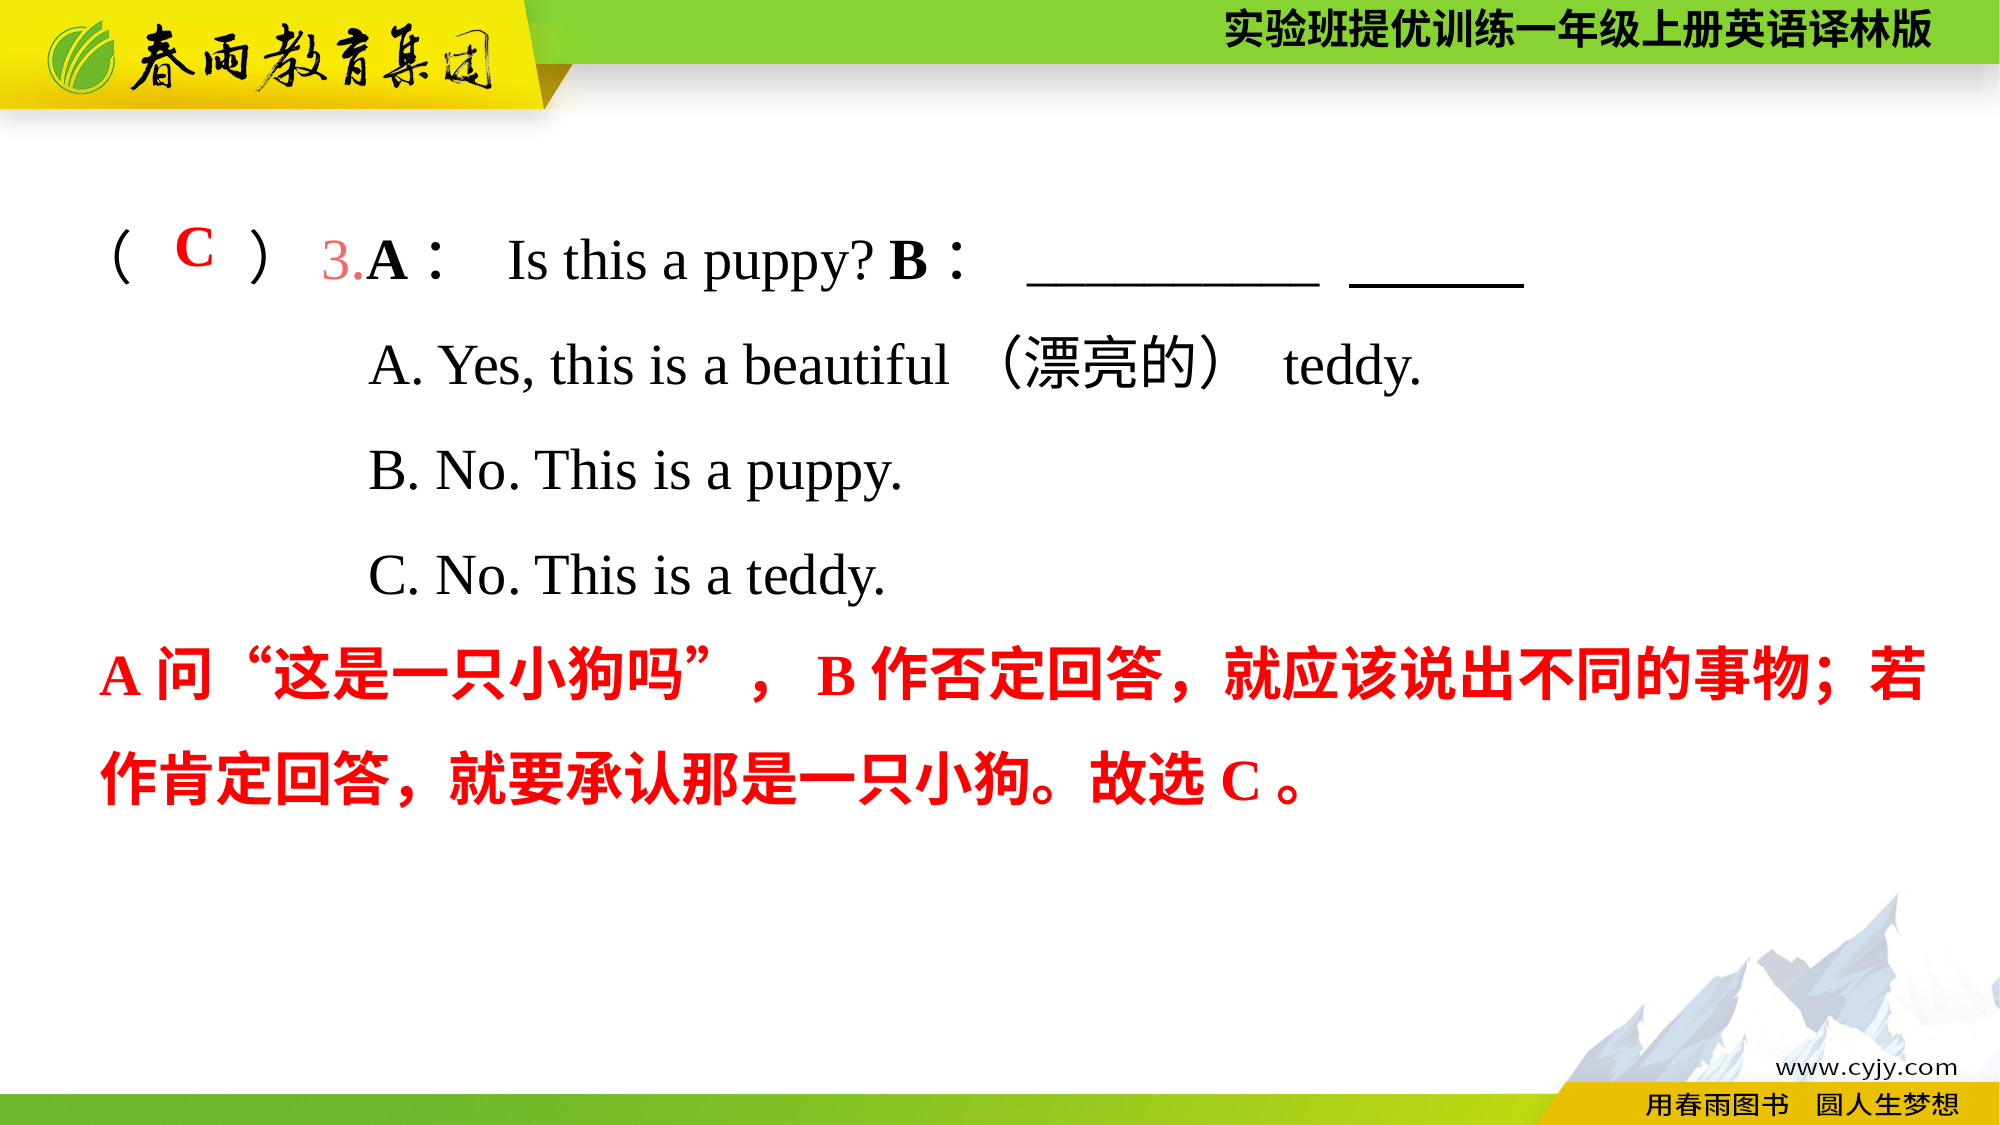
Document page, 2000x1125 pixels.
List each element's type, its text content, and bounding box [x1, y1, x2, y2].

text_box C [160, 200, 232, 286]
picture [0, 0, 2000, 1125]
list （ ）3.A： Is this a puppy? B： __________ A. Yes, this is a beautiful（漂亮的） teddy. B. No. This is a puppy. C. No. This is a teddy. [59, 178, 1944, 618]
text_box A问“这是一只小狗吗”，B作否定回答，就应该说出不同的事物；若作肯定回答，就要承认那是一只小狗。故选C。 [84, 595, 1944, 820]
